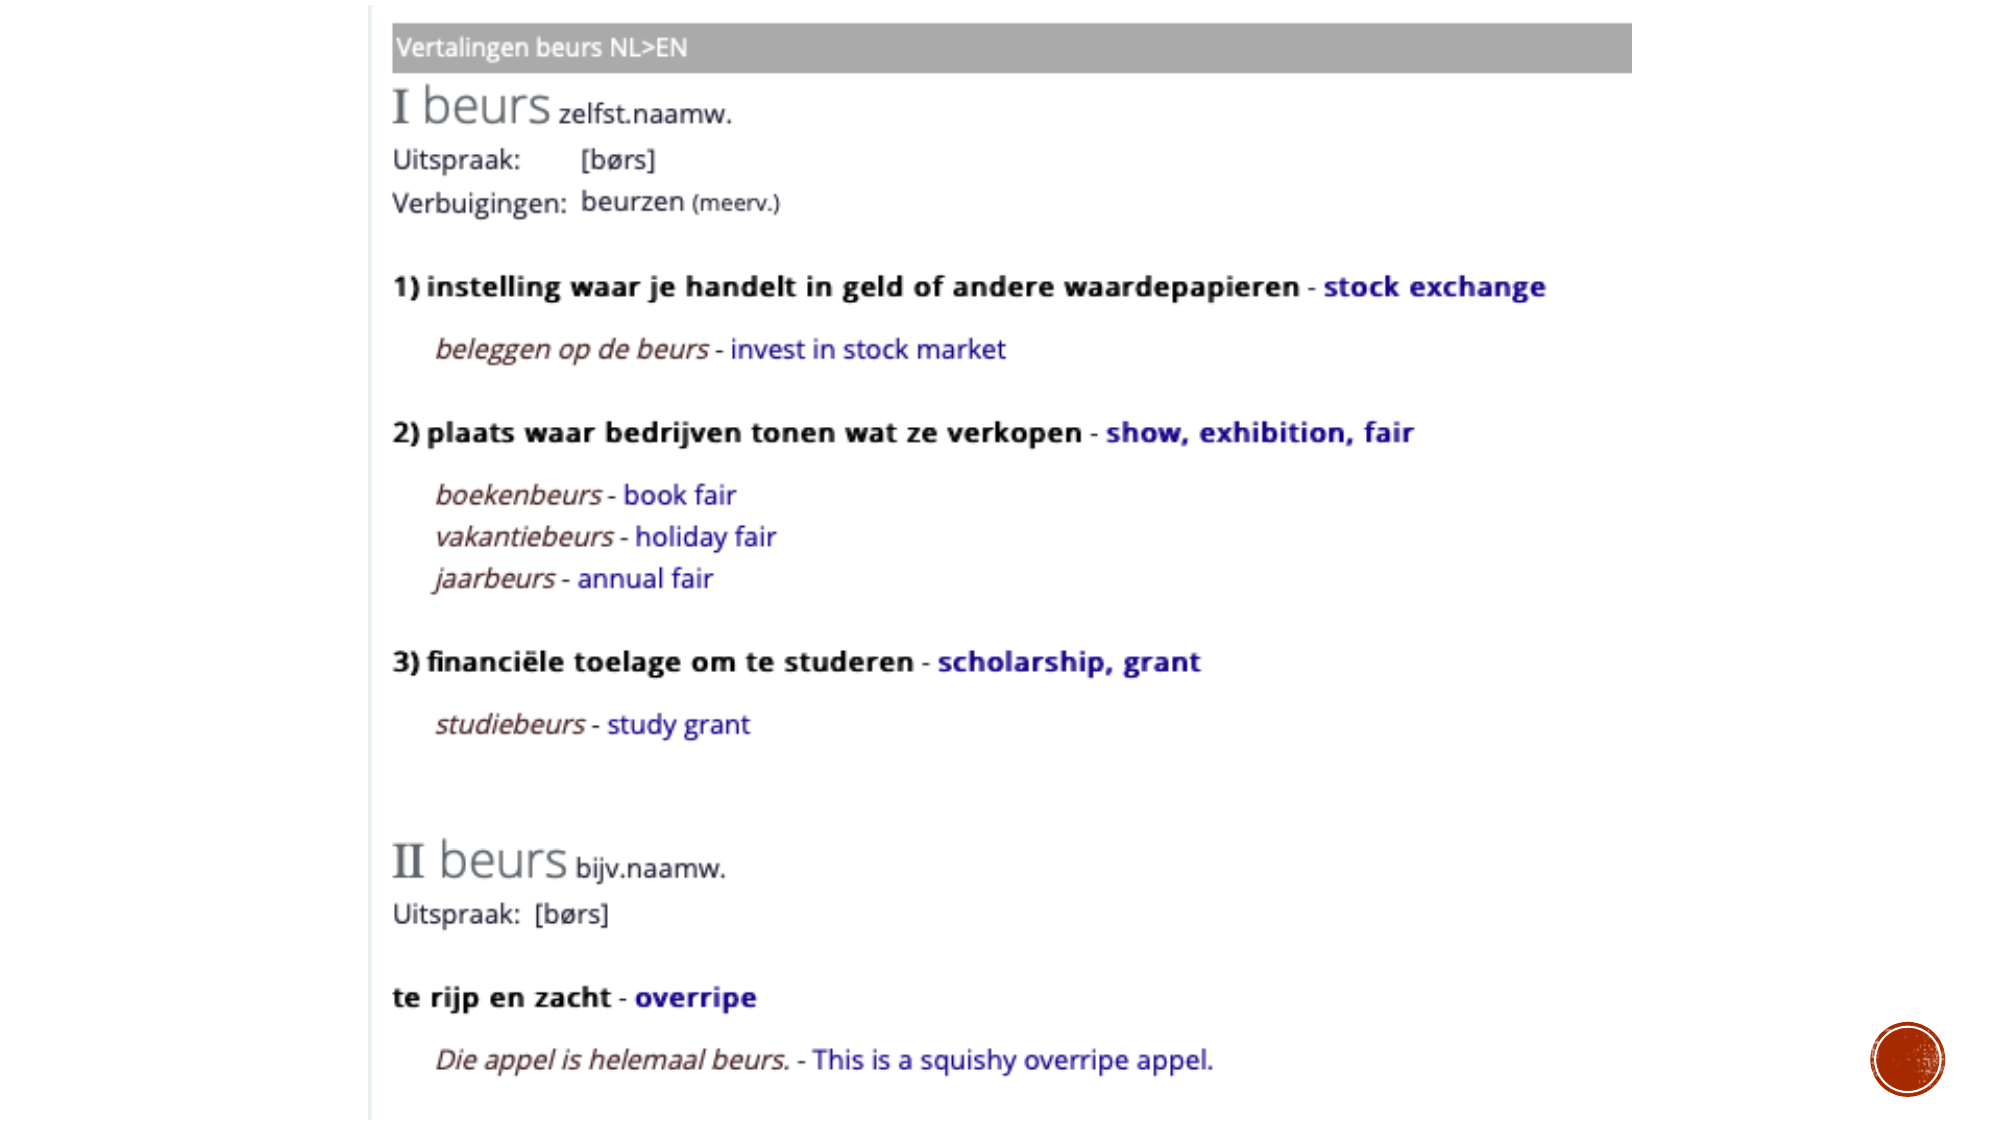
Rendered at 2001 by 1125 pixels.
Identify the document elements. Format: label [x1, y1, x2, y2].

picture [368, 5, 1632, 1120]
